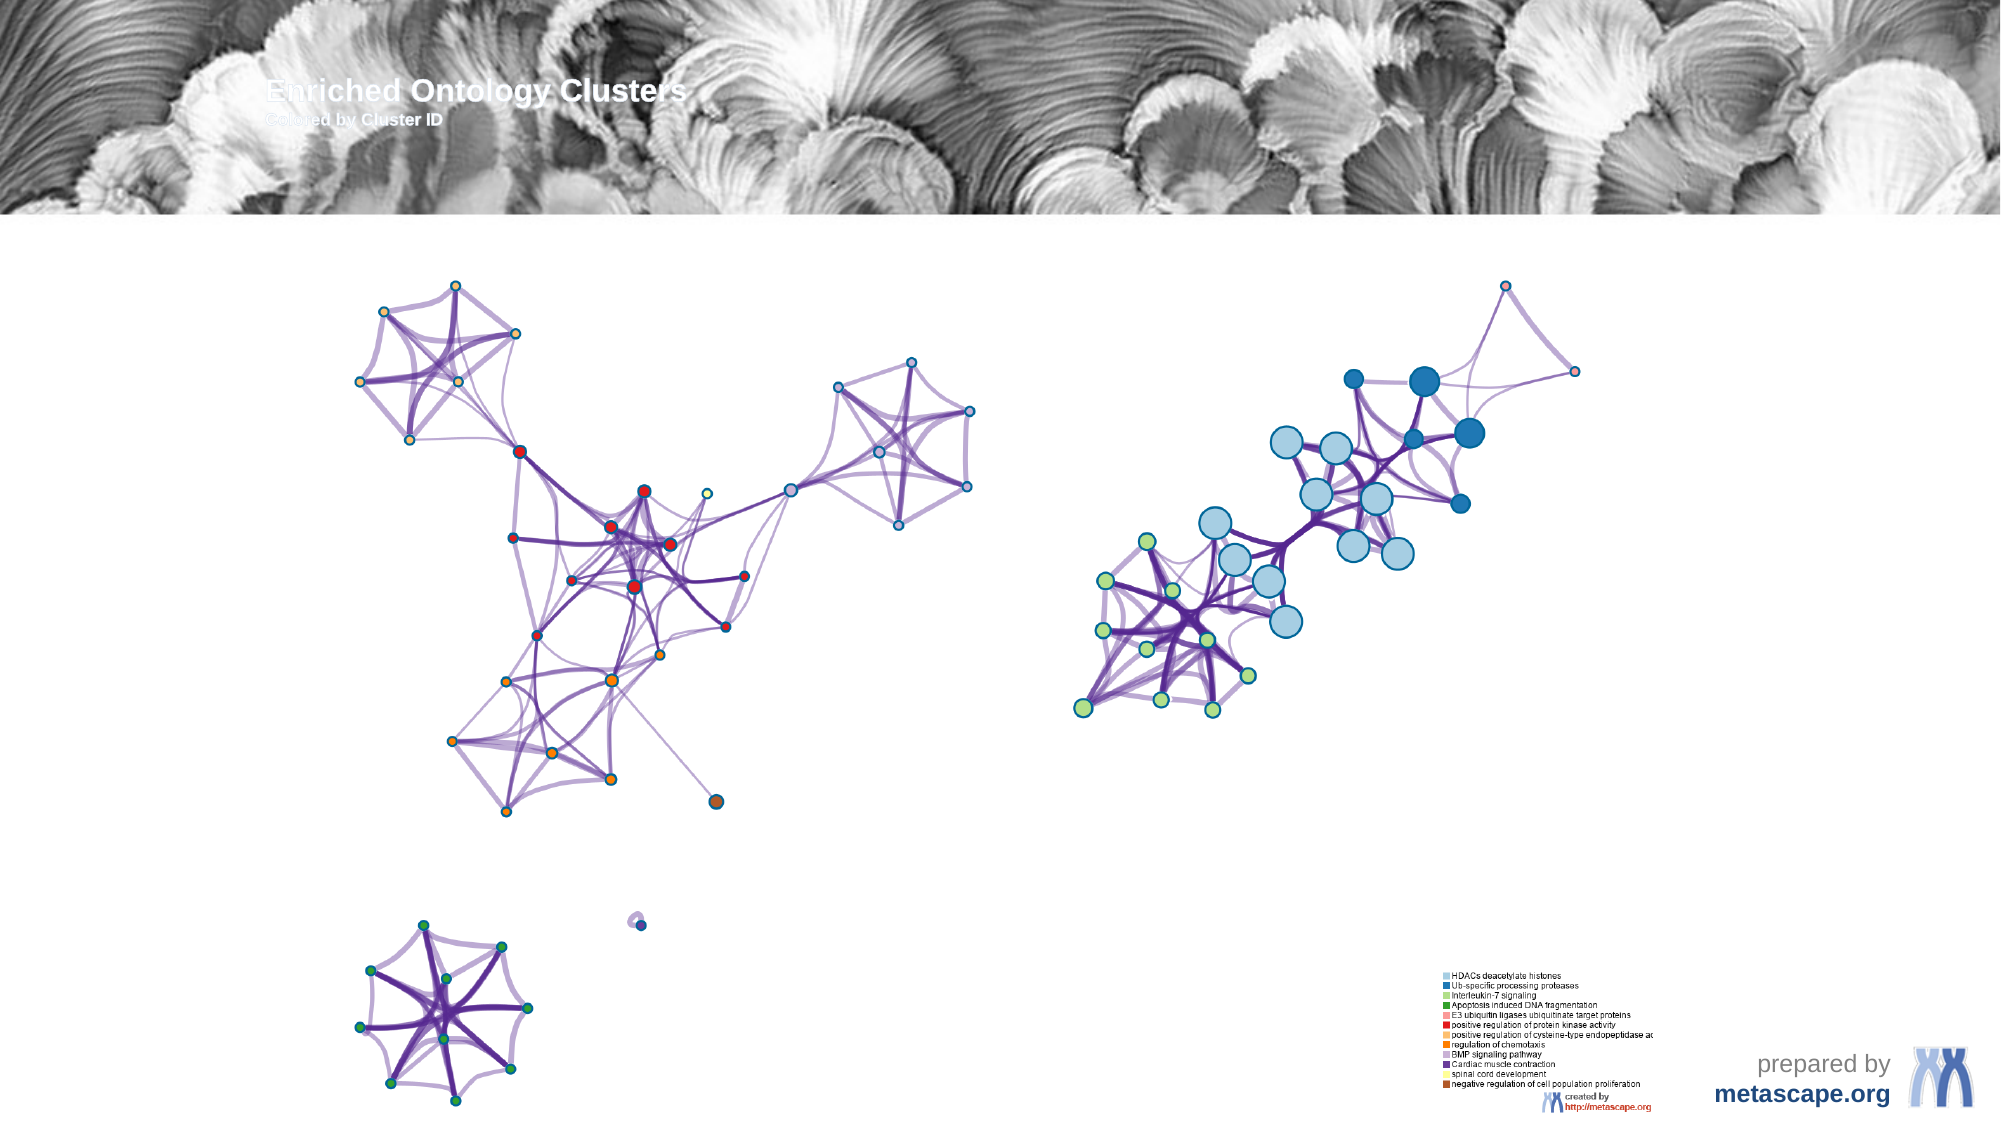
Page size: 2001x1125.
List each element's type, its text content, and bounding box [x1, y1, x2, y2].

title Enriched Ontology Clusters Colored by Cluster ID [249, 61, 1600, 137]
picture [0, 0, 2001, 1125]
